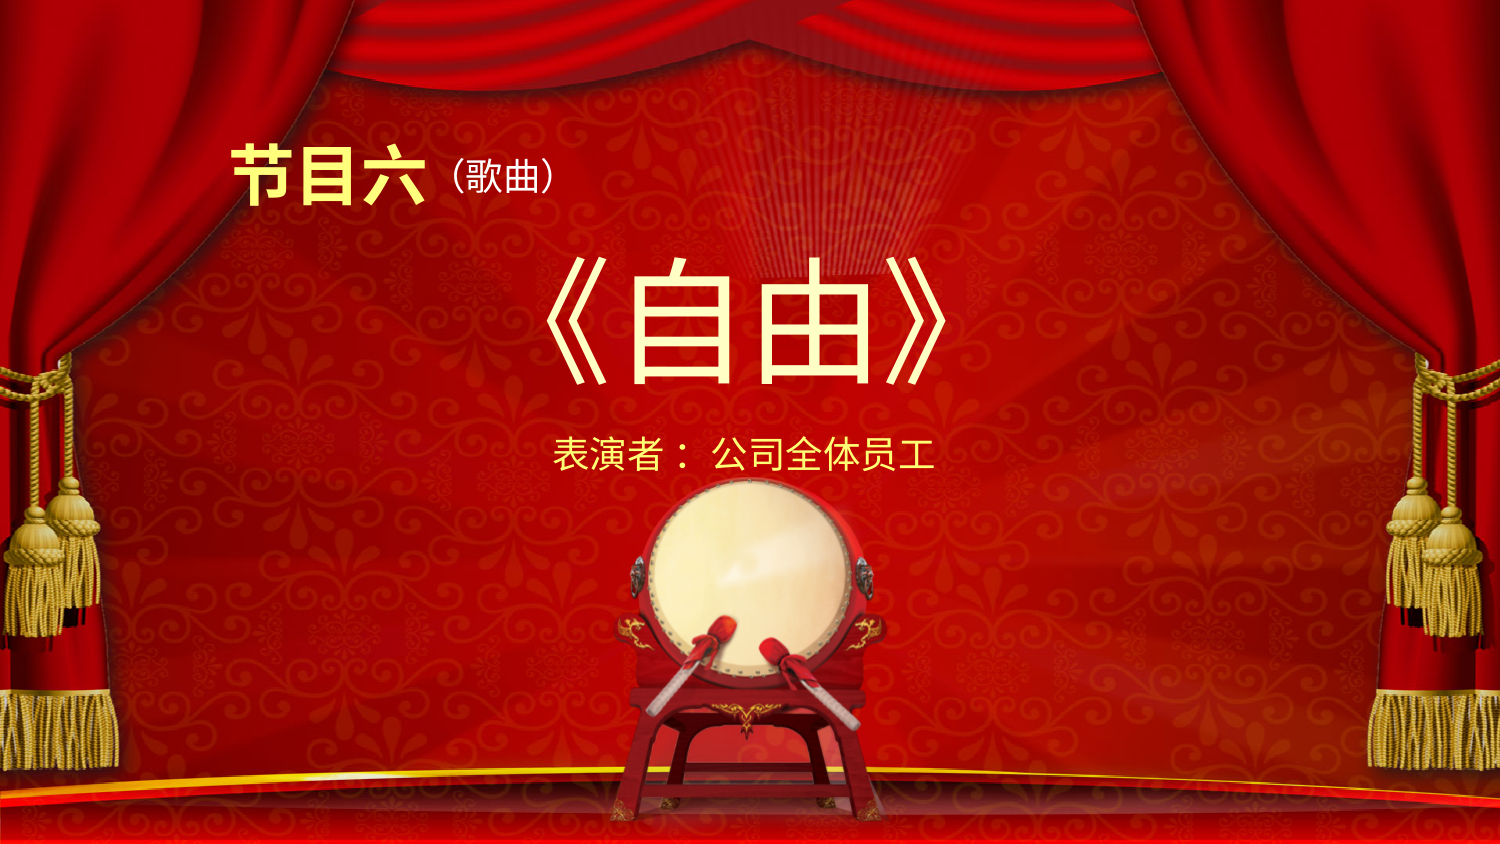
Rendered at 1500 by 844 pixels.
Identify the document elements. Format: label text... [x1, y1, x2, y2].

text_box （歌曲） [413, 145, 594, 206]
text_box 节目六 [213, 126, 632, 222]
text_box 表演者 ：公司全体员工 [289, 423, 1199, 484]
picture [0, 0, 1500, 844]
text_box 《自由》 [82, 228, 1412, 409]
